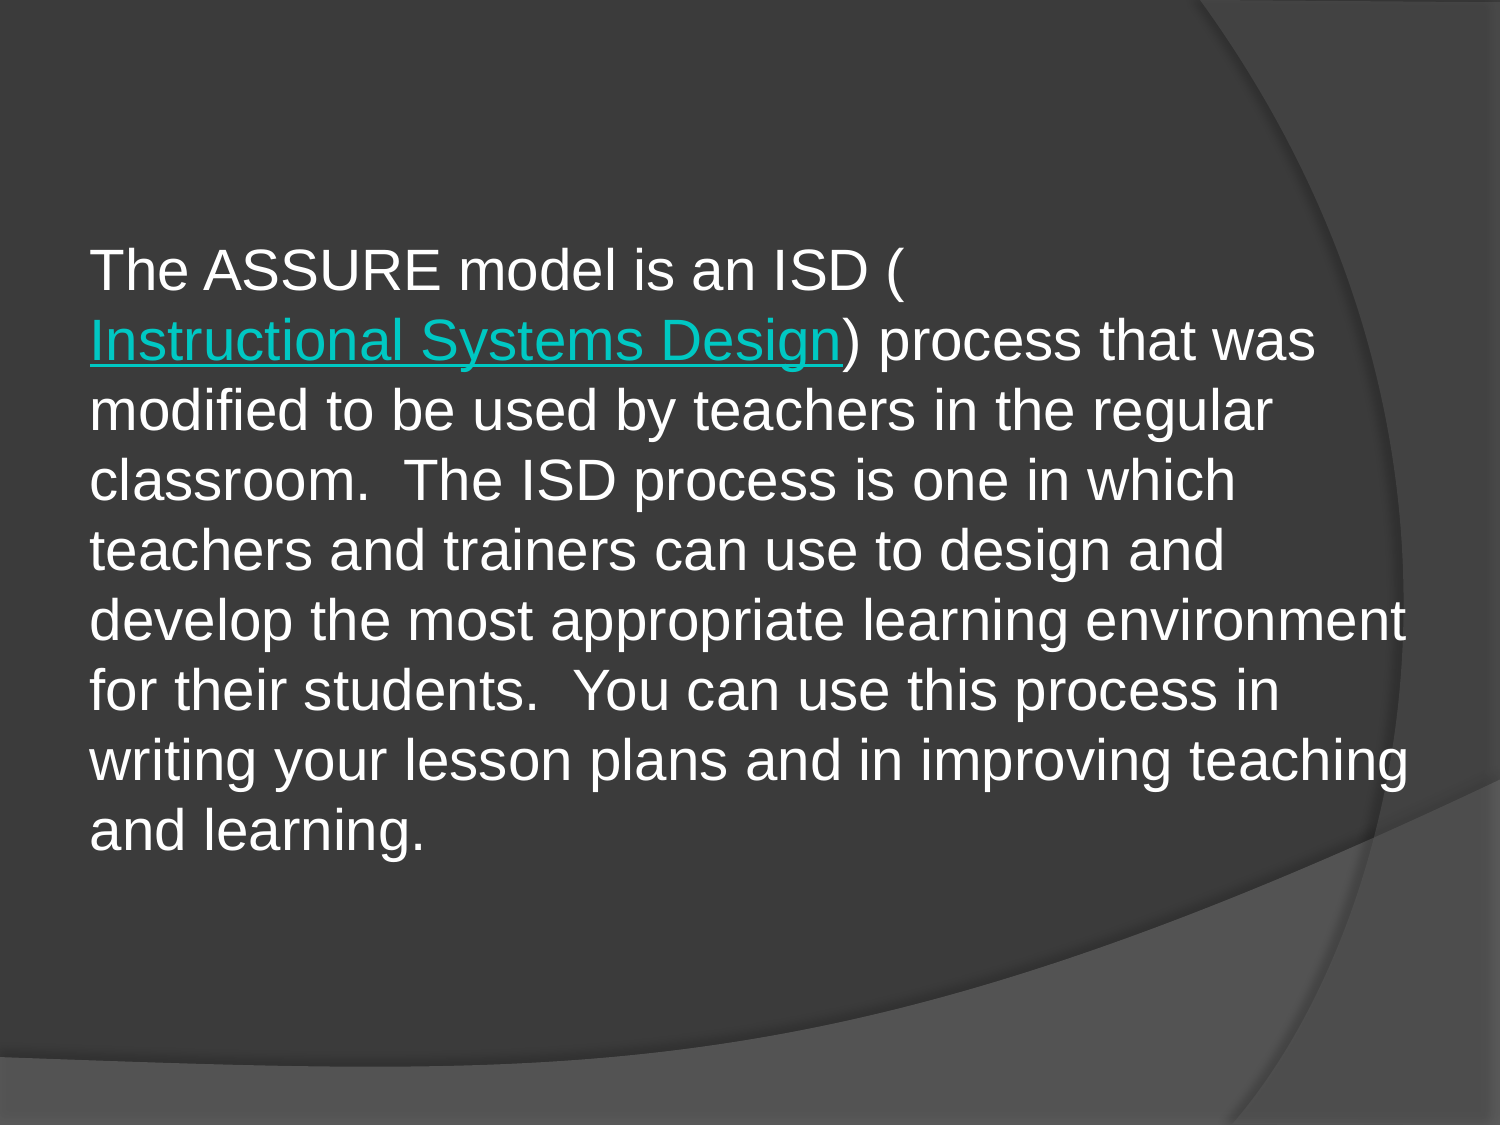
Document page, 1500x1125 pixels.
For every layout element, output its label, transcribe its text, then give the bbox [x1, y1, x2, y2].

text_box The ASSURE model is an ISD (Instructional Systems Design) process that was modified to be used by teachers in the regular classroom. The ISD process is one in which teachers and trainers can use to design and develop the most appropriate learning environment for their students. You can use this process in writing your lesson plans and in improving teaching and learning. [74, 224, 1438, 870]
